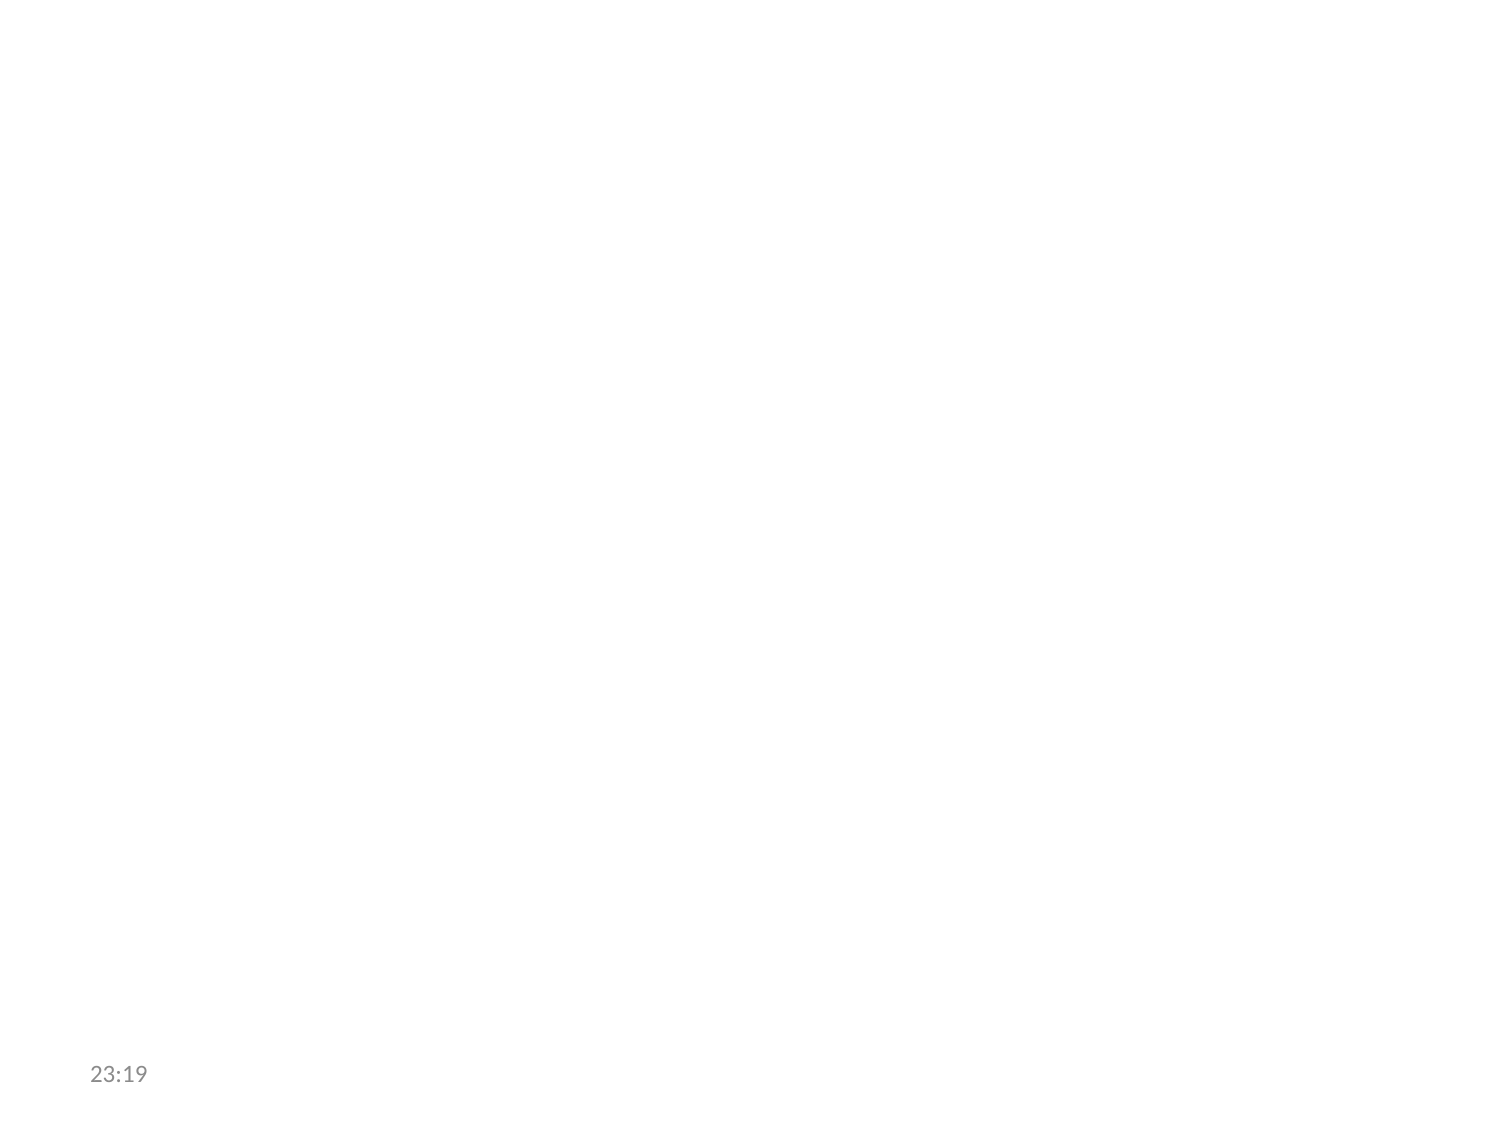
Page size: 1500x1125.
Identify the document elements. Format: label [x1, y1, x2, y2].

slide_number [75, 1042, 425, 1103]
